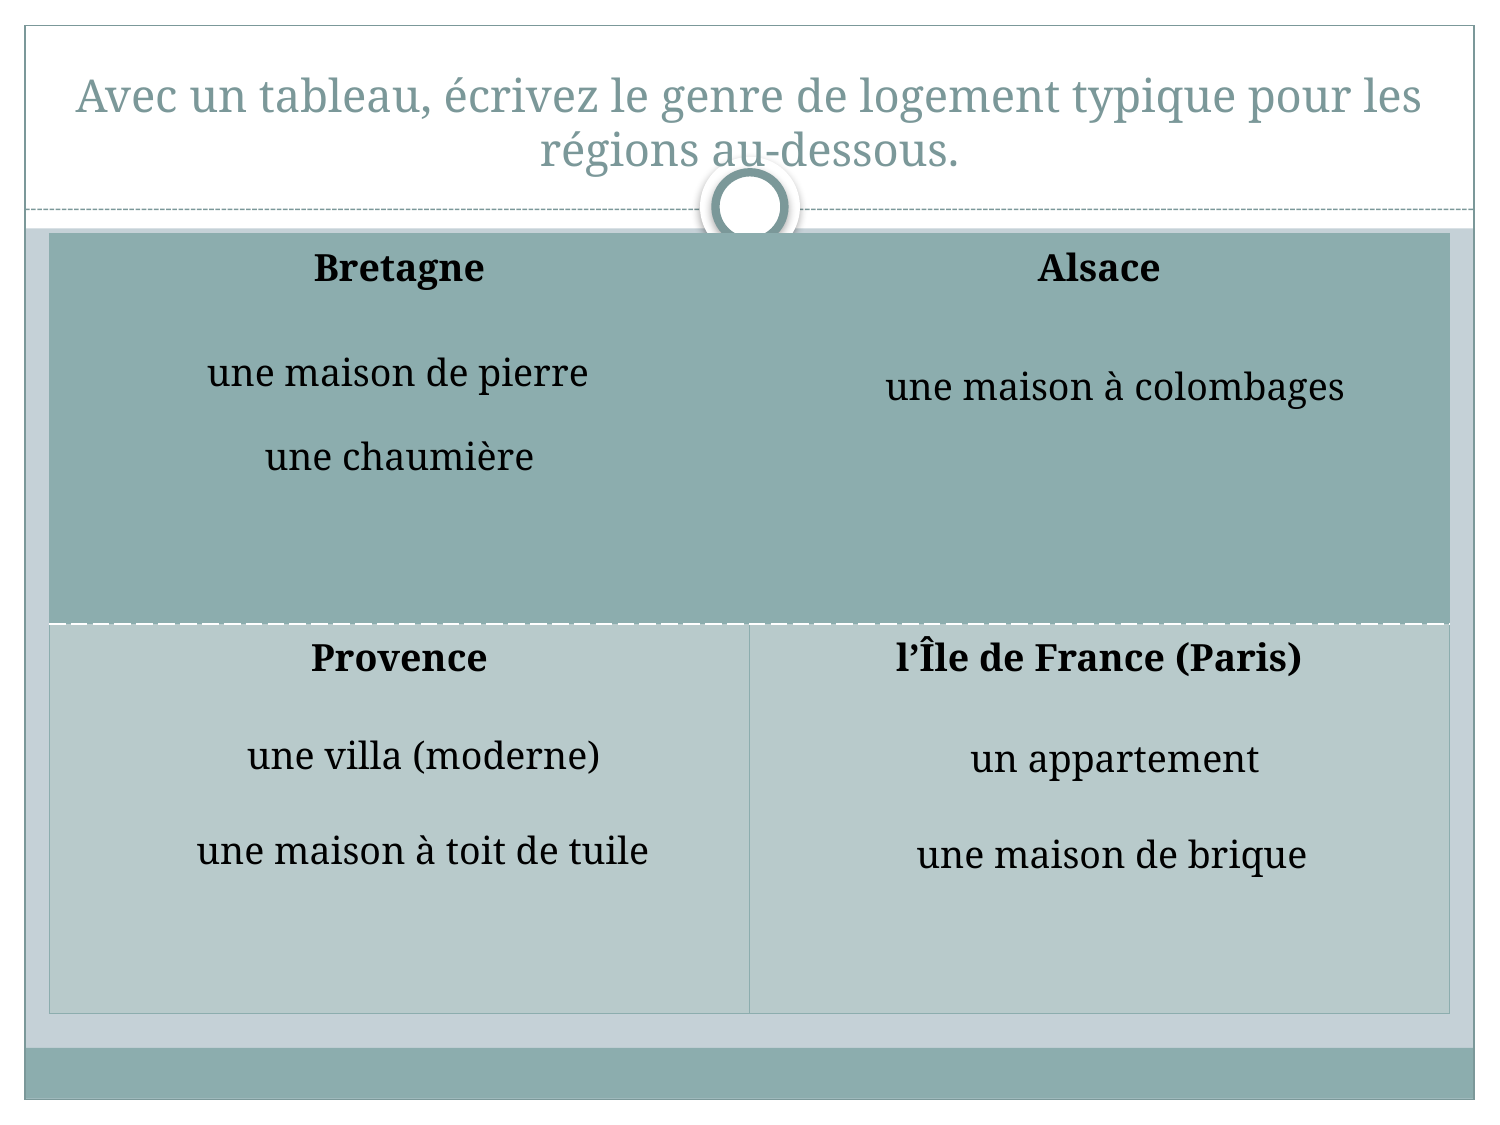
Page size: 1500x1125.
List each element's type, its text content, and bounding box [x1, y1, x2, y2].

table_cell Provence [50, 624, 749, 1013]
table_header Bretagne [50, 235, 749, 624]
text_box une villa (moderne) [142, 724, 705, 785]
table_header Alsace [750, 235, 1449, 624]
text_box un appartement [834, 727, 1396, 788]
text_box une maison de pierre [116, 341, 679, 402]
text_box une maison à colombages [834, 355, 1396, 416]
text_box une chaumière [118, 425, 681, 485]
table_cell l’Île de France (Paris) [750, 624, 1449, 1013]
title Avec un tableau, écrivez le genre de logement typique pour les régions au-dessous. [49, 58, 1450, 184]
text_box une maison de brique [831, 823, 1393, 884]
text_box une maison à toit de tuile [142, 820, 704, 880]
